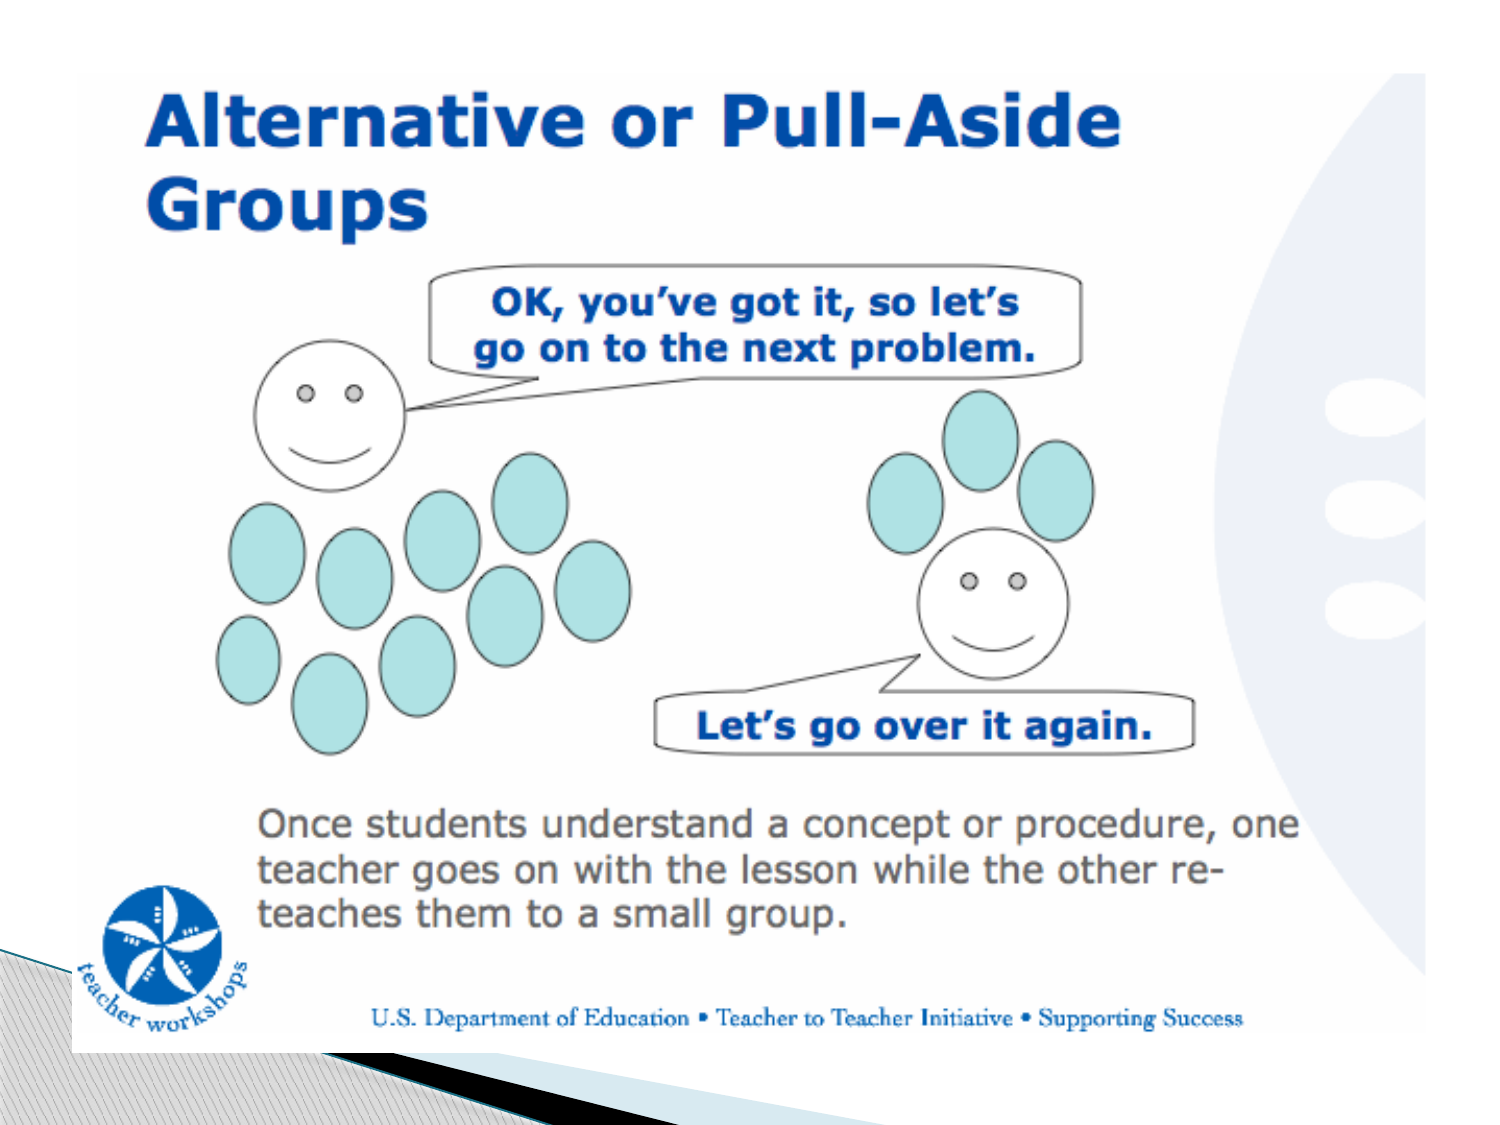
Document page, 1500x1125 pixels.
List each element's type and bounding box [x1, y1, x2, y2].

picture [72, 72, 1428, 1053]
